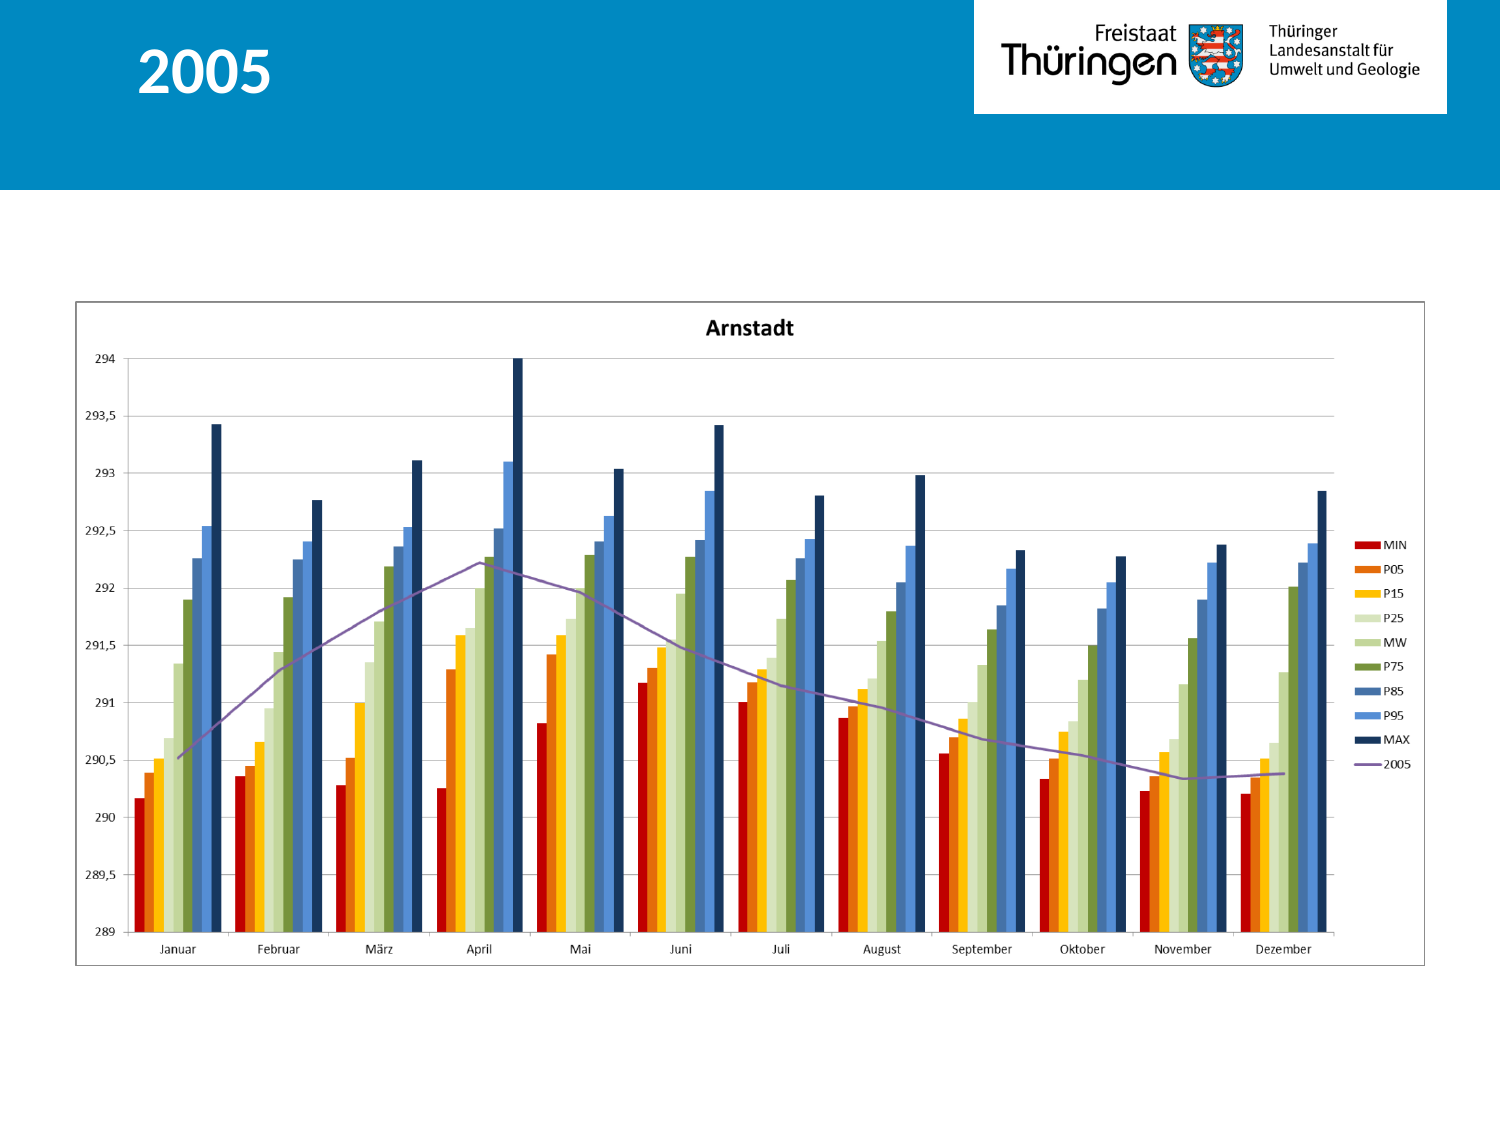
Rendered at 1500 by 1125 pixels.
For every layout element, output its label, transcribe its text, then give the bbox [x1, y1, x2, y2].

picture [975, 0, 1446, 113]
text_box 2005 [64, 19, 845, 114]
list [74, 301, 1426, 966]
